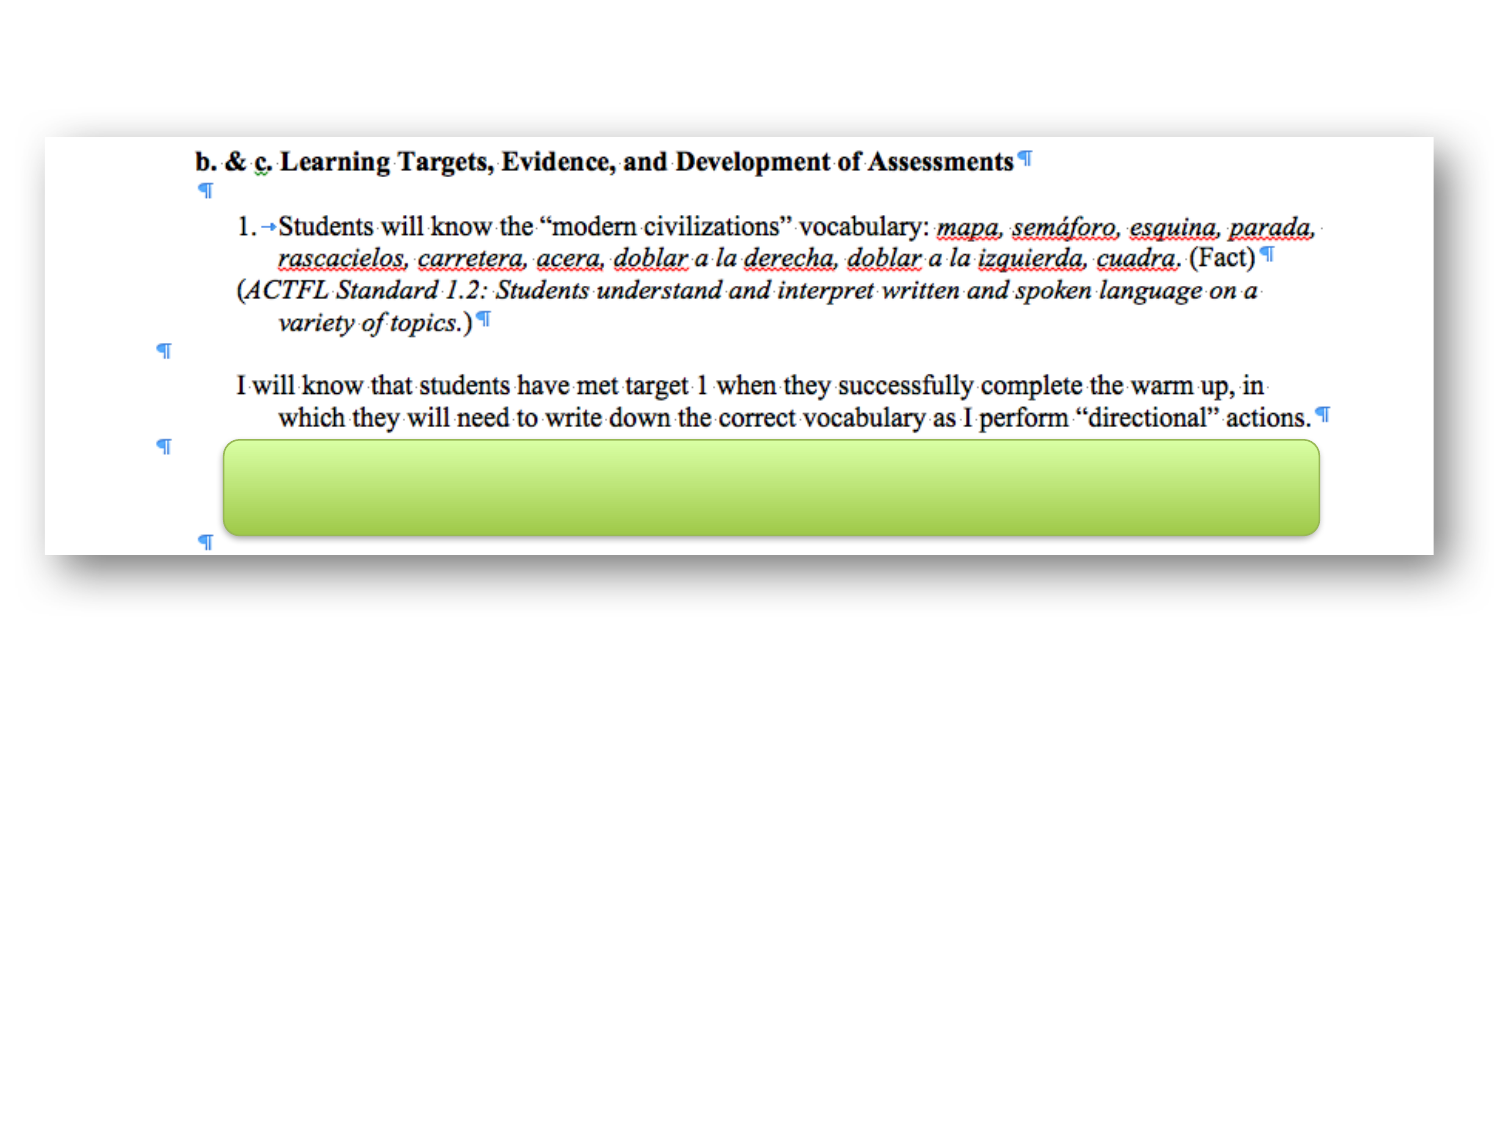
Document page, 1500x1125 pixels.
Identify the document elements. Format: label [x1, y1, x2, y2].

picture [44, 137, 1434, 556]
